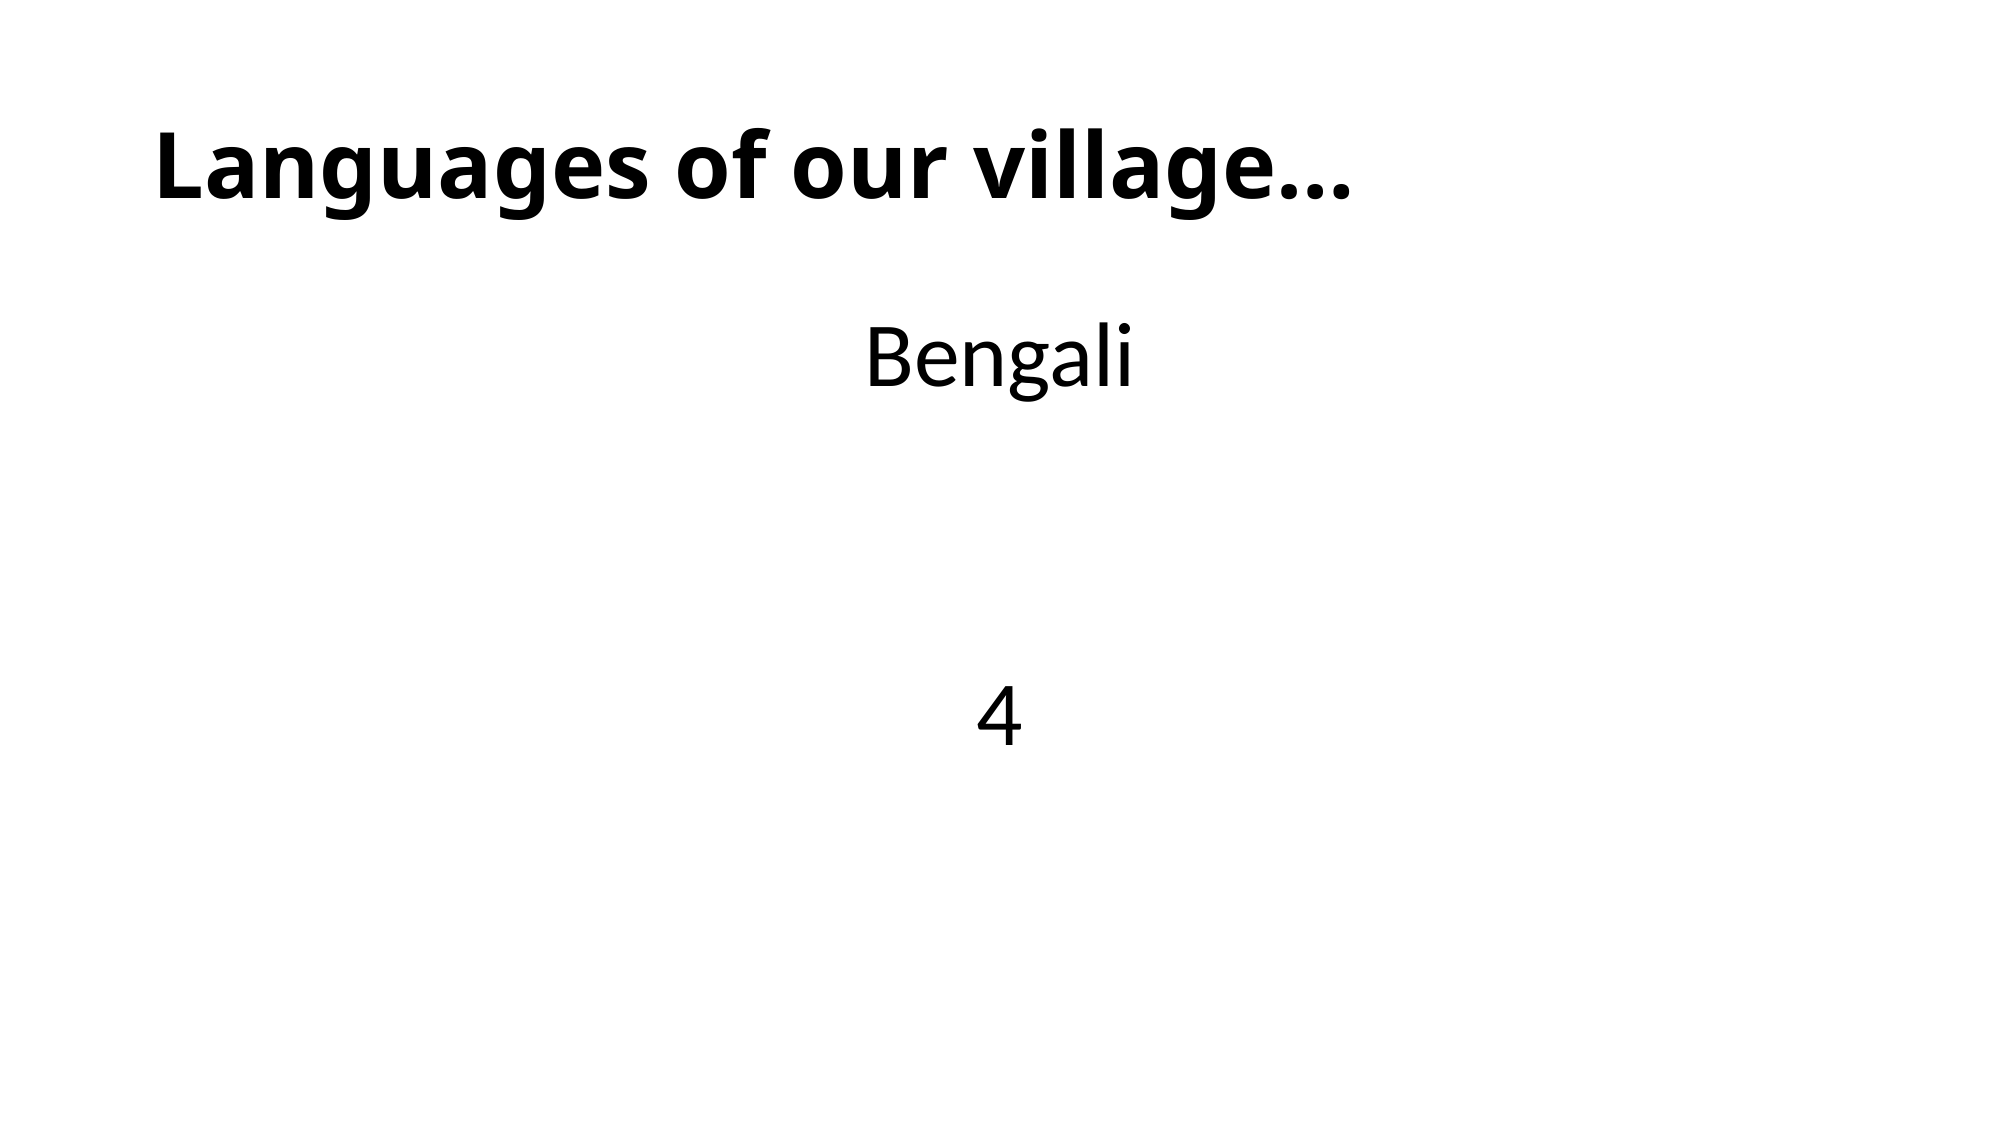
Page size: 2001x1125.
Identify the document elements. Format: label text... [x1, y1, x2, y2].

list Bengali 4 [137, 299, 1863, 1014]
title Languages of our village… [137, 59, 1863, 278]
